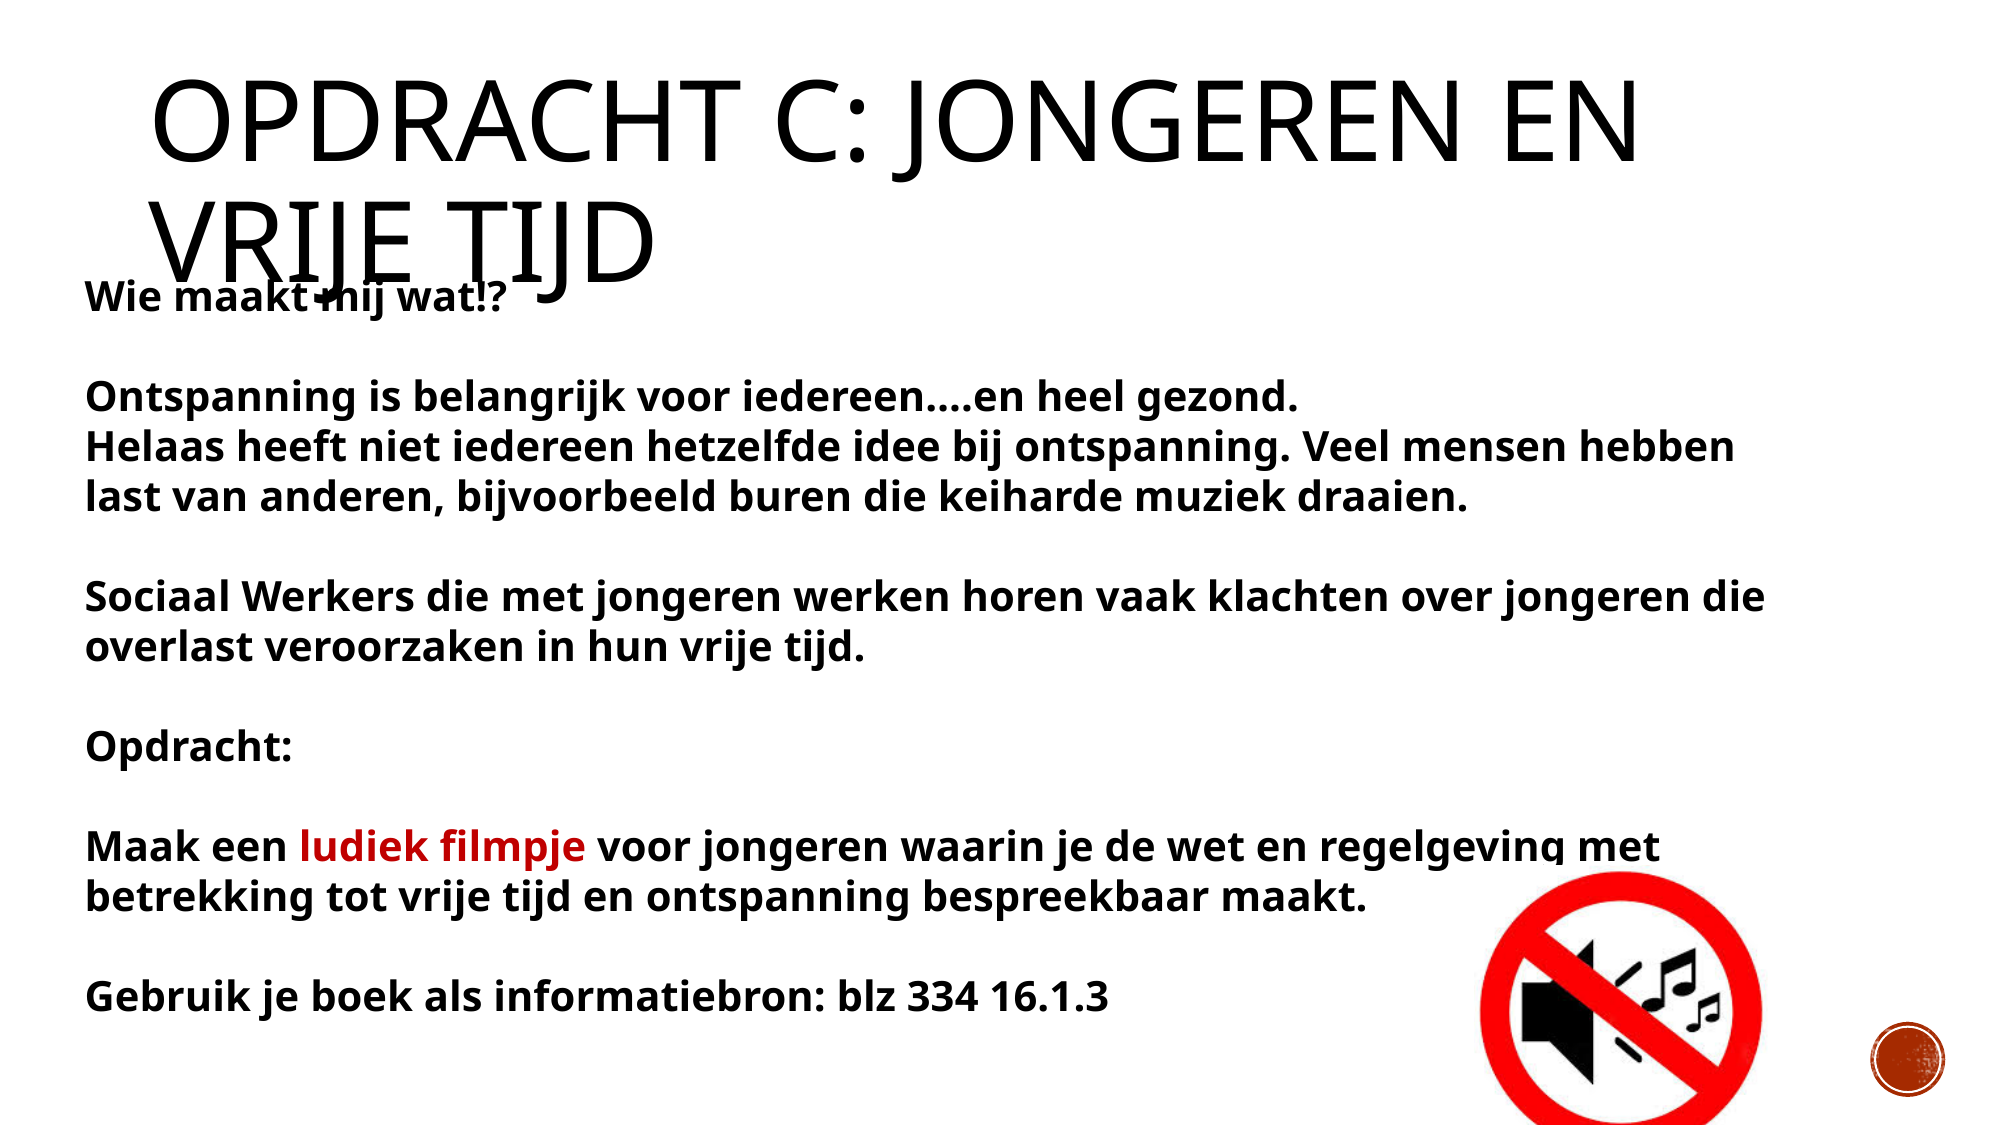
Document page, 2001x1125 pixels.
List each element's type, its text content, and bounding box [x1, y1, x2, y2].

title Opdracht c: jongeren en vrije tijd [133, 27, 1826, 261]
text_box Wie maakt mij wat!? Ontspanning is belangrijk voor iedereen….en heel gezond. Helaas heeft niet iedereen hetzelfde idee bij ontspanning. Veel mensen hebben last van anderen, bijvoorbeeld buren die keiharde muziek draaien. Sociaal Werkers die met jongeren werken horen vaak klachten over jongeren die overlast veroorzaken in hun vrije tijd. Opdracht: Maak een ludiek filmpje voor jongeren waarin je de wet en regelgeving met betrekking tot vrije tijd en ontspanning bespreekbaar maakt. Gebruik je boek als informatiebron: blz 334 16.1.3 [69, 261, 1826, 1125]
picture [1474, 865, 1769, 1125]
